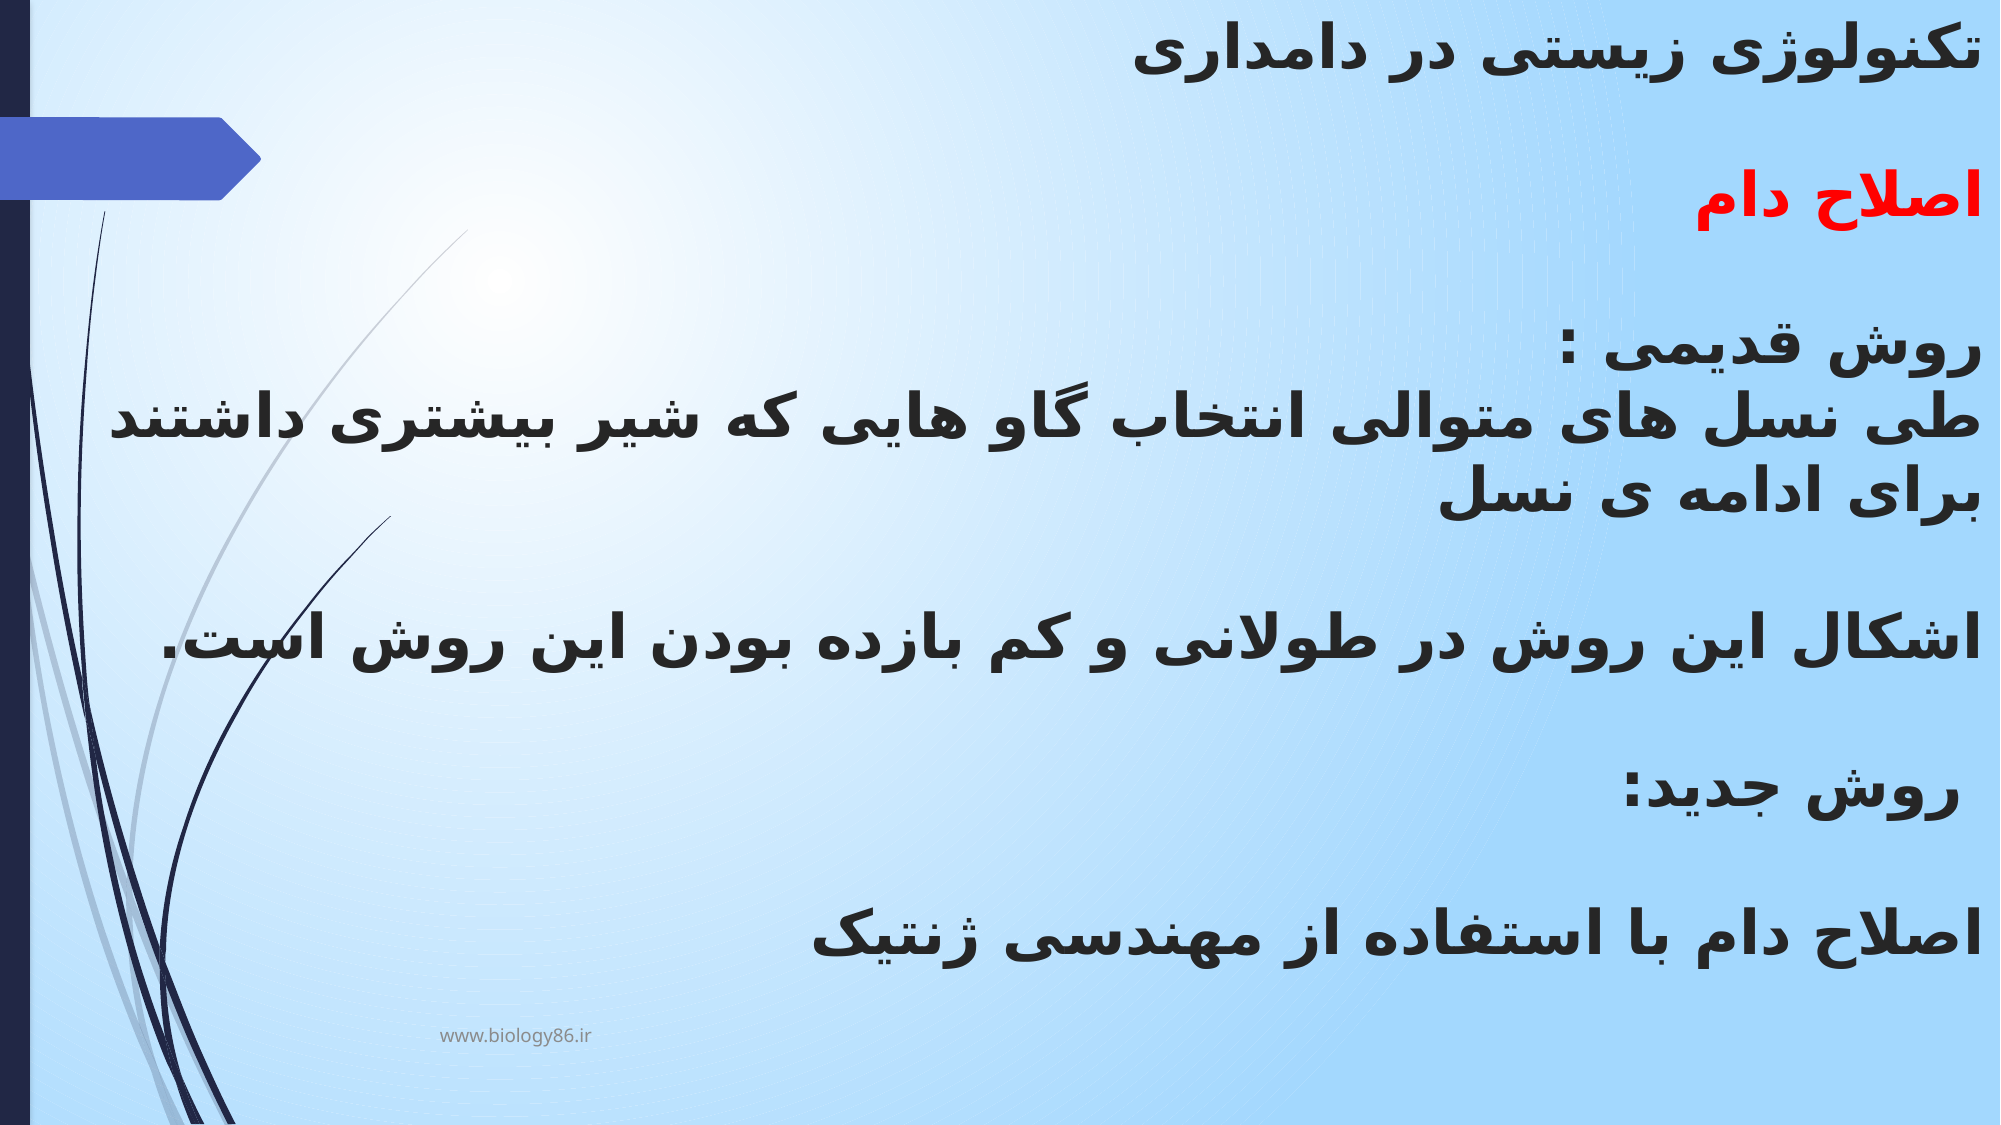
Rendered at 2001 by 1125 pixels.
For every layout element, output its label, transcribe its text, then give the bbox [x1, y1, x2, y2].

title تکنولوژی زیستی در دامداری اصلاح دام روش قدیمی : طی نسل های متوالی انتخاب گاو هایی که شیر بیشتری داشتند برای ادامه ی نسل اشکال این روش در طولانی و کم بازده بودن این روش است. روش جدید: اصلاح دام با استفاده از مهندسی ژنتیک [0, 0, 2000, 1125]
footer www.biology86.ir [424, 1006, 1675, 1067]
